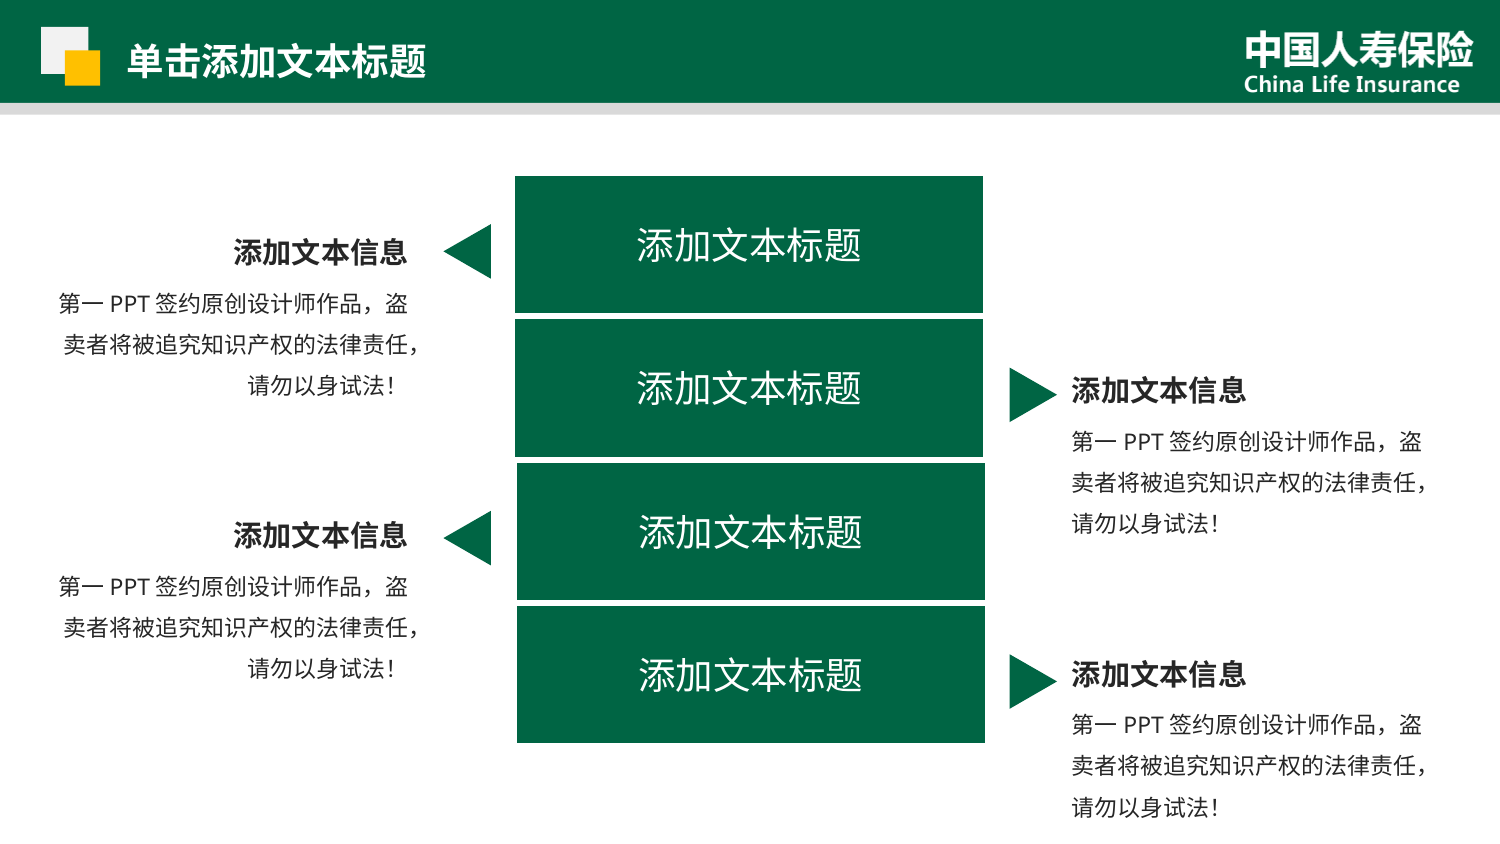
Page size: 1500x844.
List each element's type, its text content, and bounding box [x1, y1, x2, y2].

text_box 添加文本标题 [512, 458, 989, 602]
text_box 添加文本信息 第一PPT签约原创设计师作品，盗卖者将被追究知识产权的法律责任，请勿以身试法！ [1057, 648, 1452, 828]
text_box [0, 101, 1500, 117]
text_box 添加文本标题 [512, 602, 989, 748]
text_box [441, 509, 494, 568]
picture [1240, 21, 1500, 100]
text_box [0, 0, 1500, 101]
text_box [63, 48, 102, 88]
text_box 添加文本标题 [511, 315, 987, 461]
text_box 添加文本信息 第一PPT签约原创设计师作品，盗卖者将被追究知识产权的法律责任，请勿以身试法！ [1057, 365, 1452, 545]
text_box [1007, 652, 1057, 711]
text_box 单击添加文本标题 [112, 30, 491, 91]
text_box [441, 222, 494, 281]
text_box 添加文本信息 第一PPT签约原创设计师作品，盗卖者将被追究知识产权的法律责任，请勿以身试法！ [29, 510, 424, 690]
text_box [1007, 365, 1057, 424]
text_box [39, 25, 91, 76]
text_box 添加文本标题 [511, 172, 987, 315]
text_box 添加文本信息 第一PPT签约原创设计师作品，盗卖者将被追究知识产权的法律责任，请勿以身试法！ [29, 226, 424, 406]
